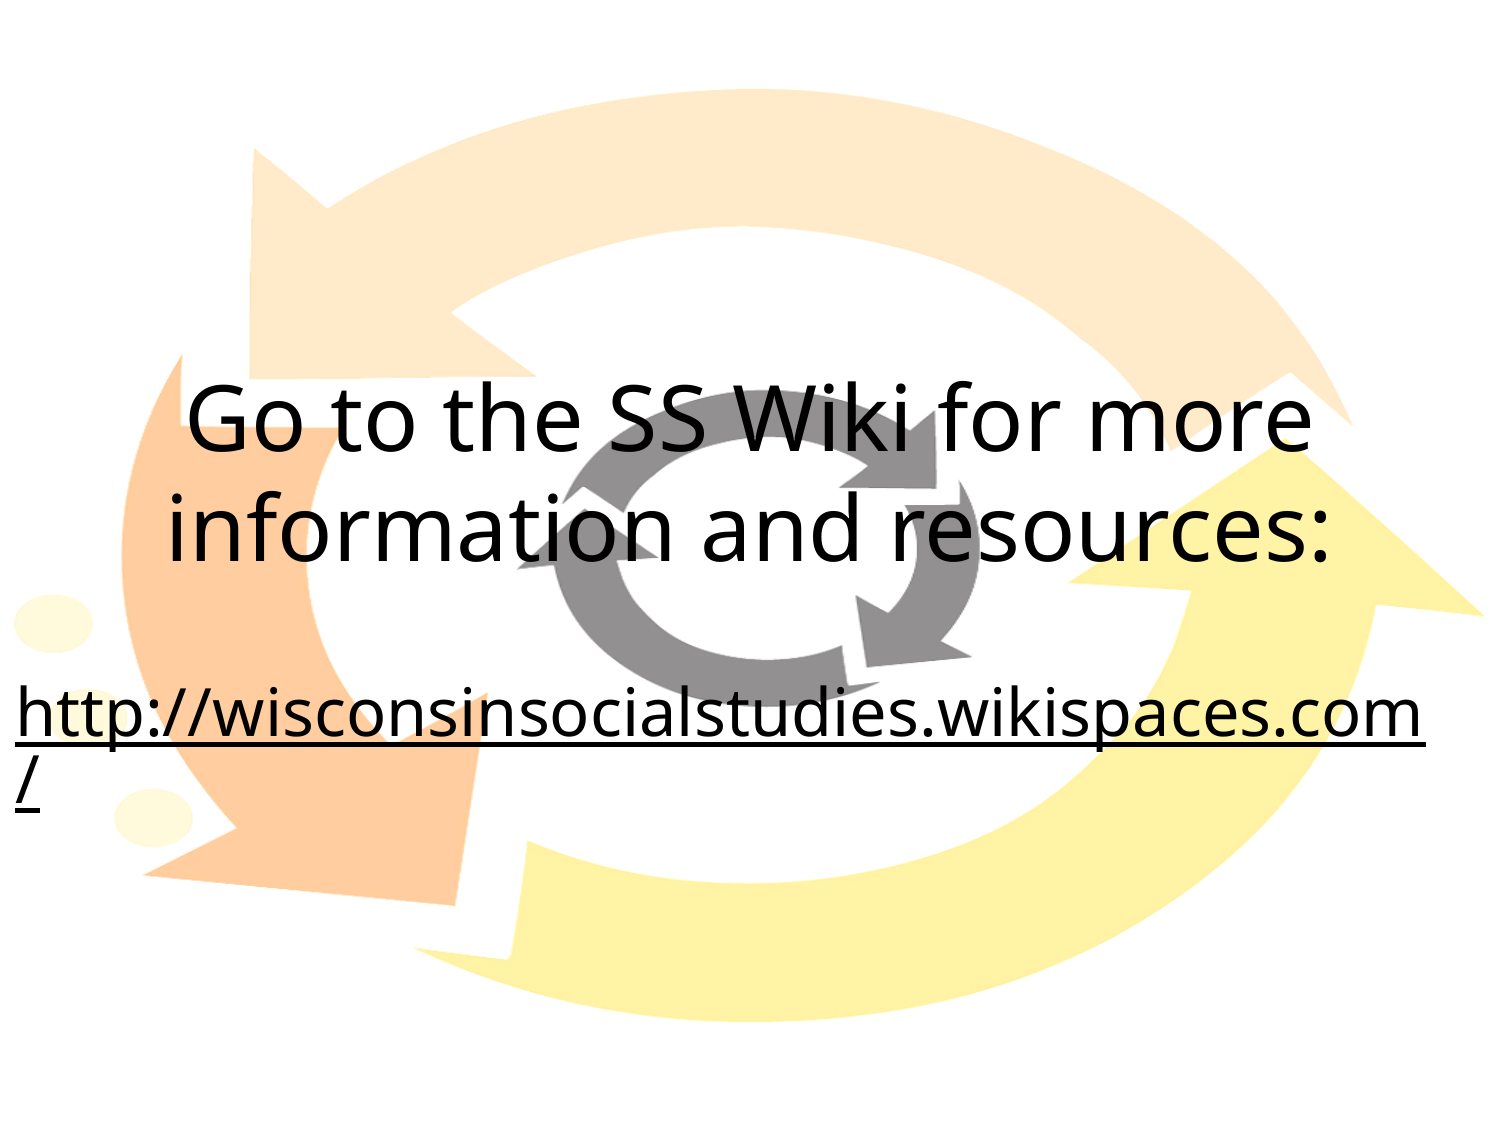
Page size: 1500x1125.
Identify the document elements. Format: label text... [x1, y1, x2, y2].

subtitle http://wisconsinsocialstudies.wikispaces.com/ [0, 662, 1463, 951]
title Go to the SS Wiki for more information and resources: [112, 349, 1388, 591]
